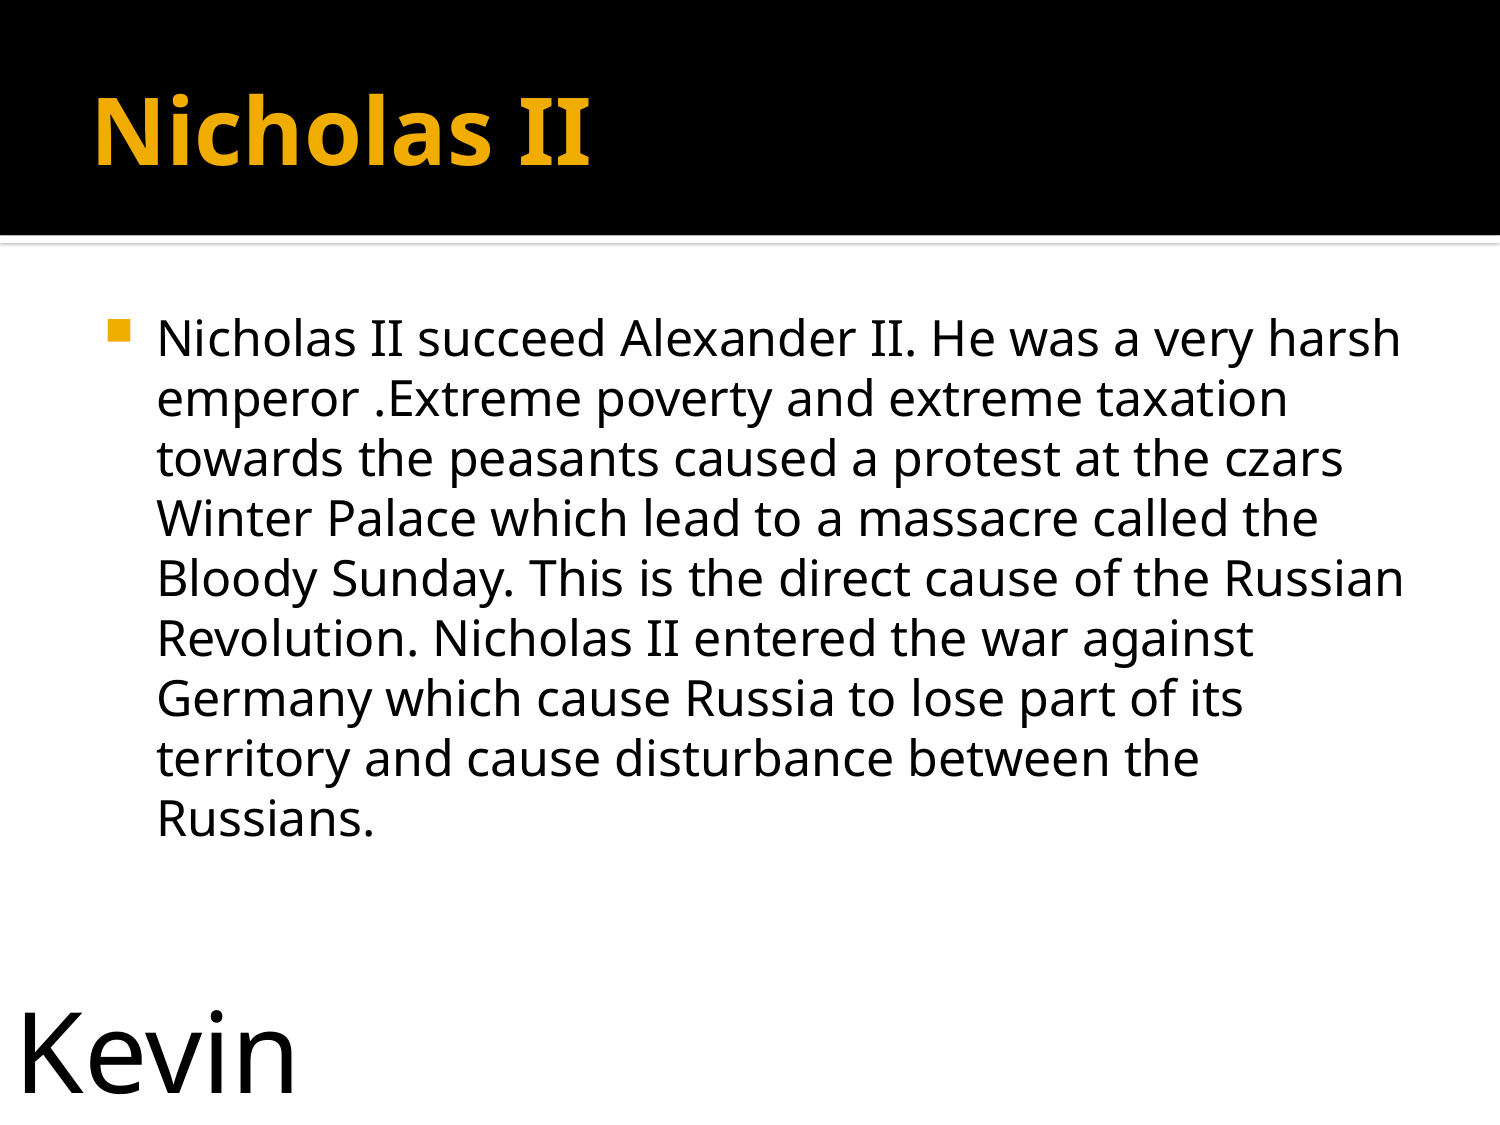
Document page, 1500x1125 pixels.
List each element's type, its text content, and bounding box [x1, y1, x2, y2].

list Nicholas II succeed Alexander II. He was a very harsh emperor .Extreme poverty and extreme taxation towards the peasants caused a protest at the czars Winter Palace which lead to a massacre called the Bloody Sunday. This is the direct cause of the Russian Revolution. Nicholas II entered the war against Germany which cause Russia to lose part of its territory and cause disturbance between the Russians. [75, 291, 1425, 1050]
title Nicholas II [75, 25, 1425, 231]
text_box Kevin [0, 973, 328, 1124]
